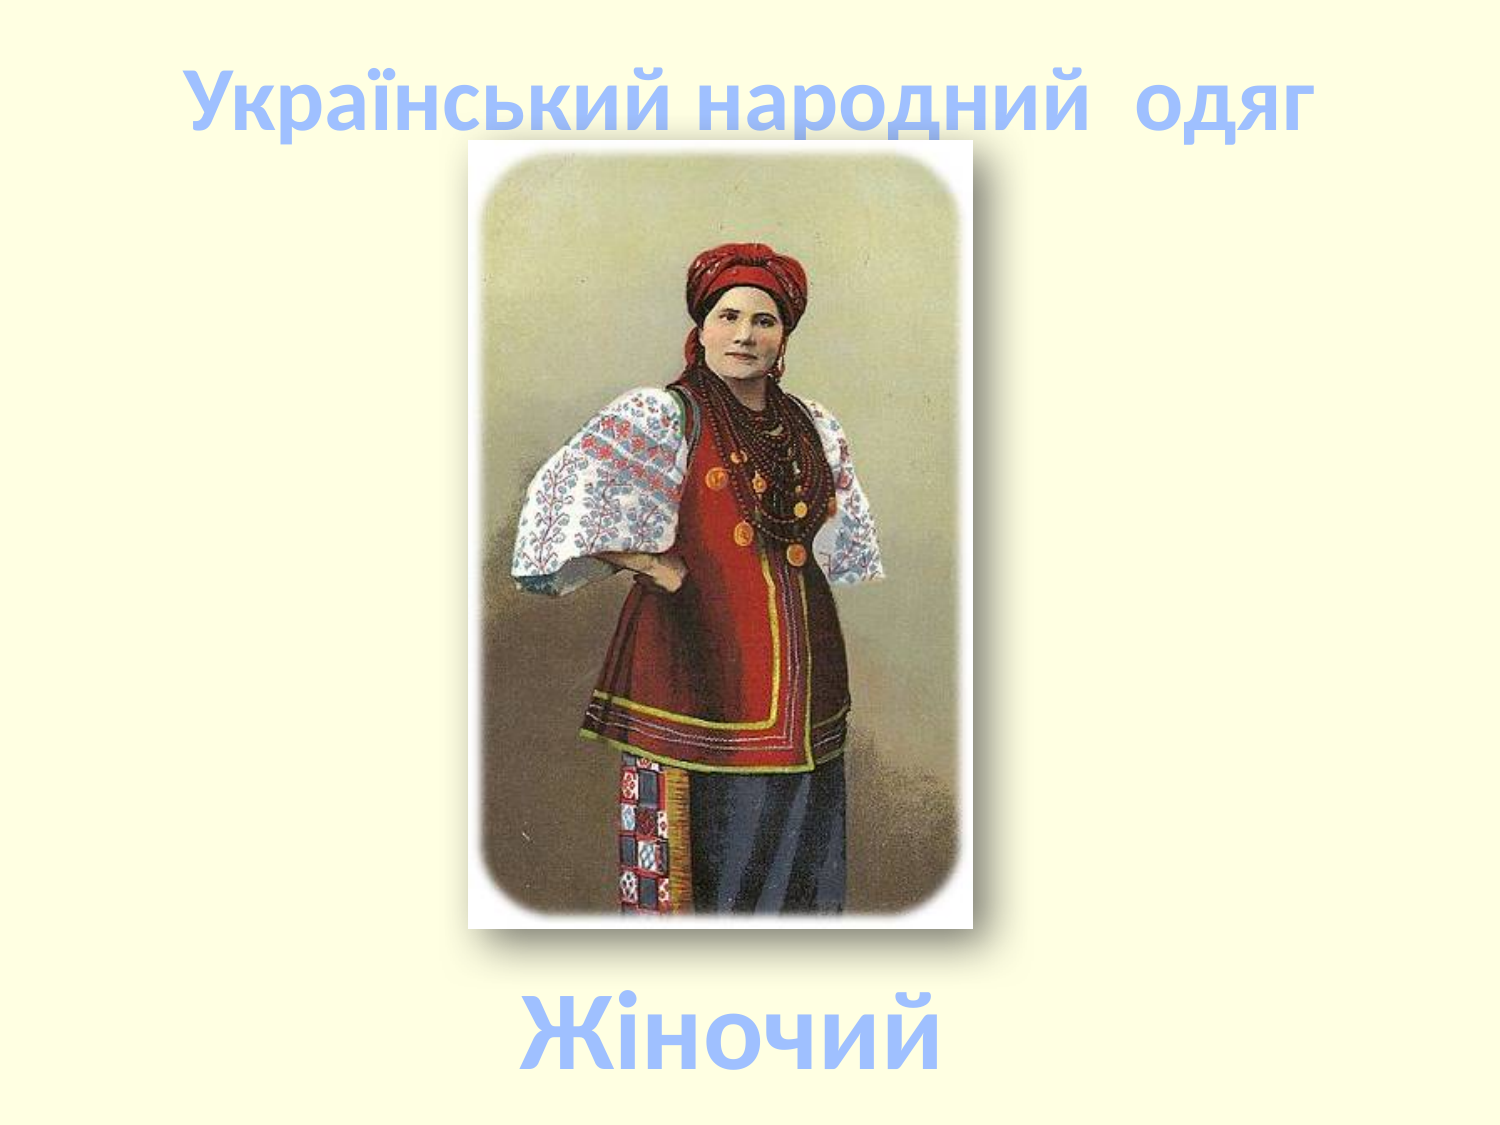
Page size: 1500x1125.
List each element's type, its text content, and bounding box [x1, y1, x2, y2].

title Український народний одяг [75, 0, 1425, 188]
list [468, 140, 973, 929]
text_box Жіночий [457, 949, 1008, 1100]
